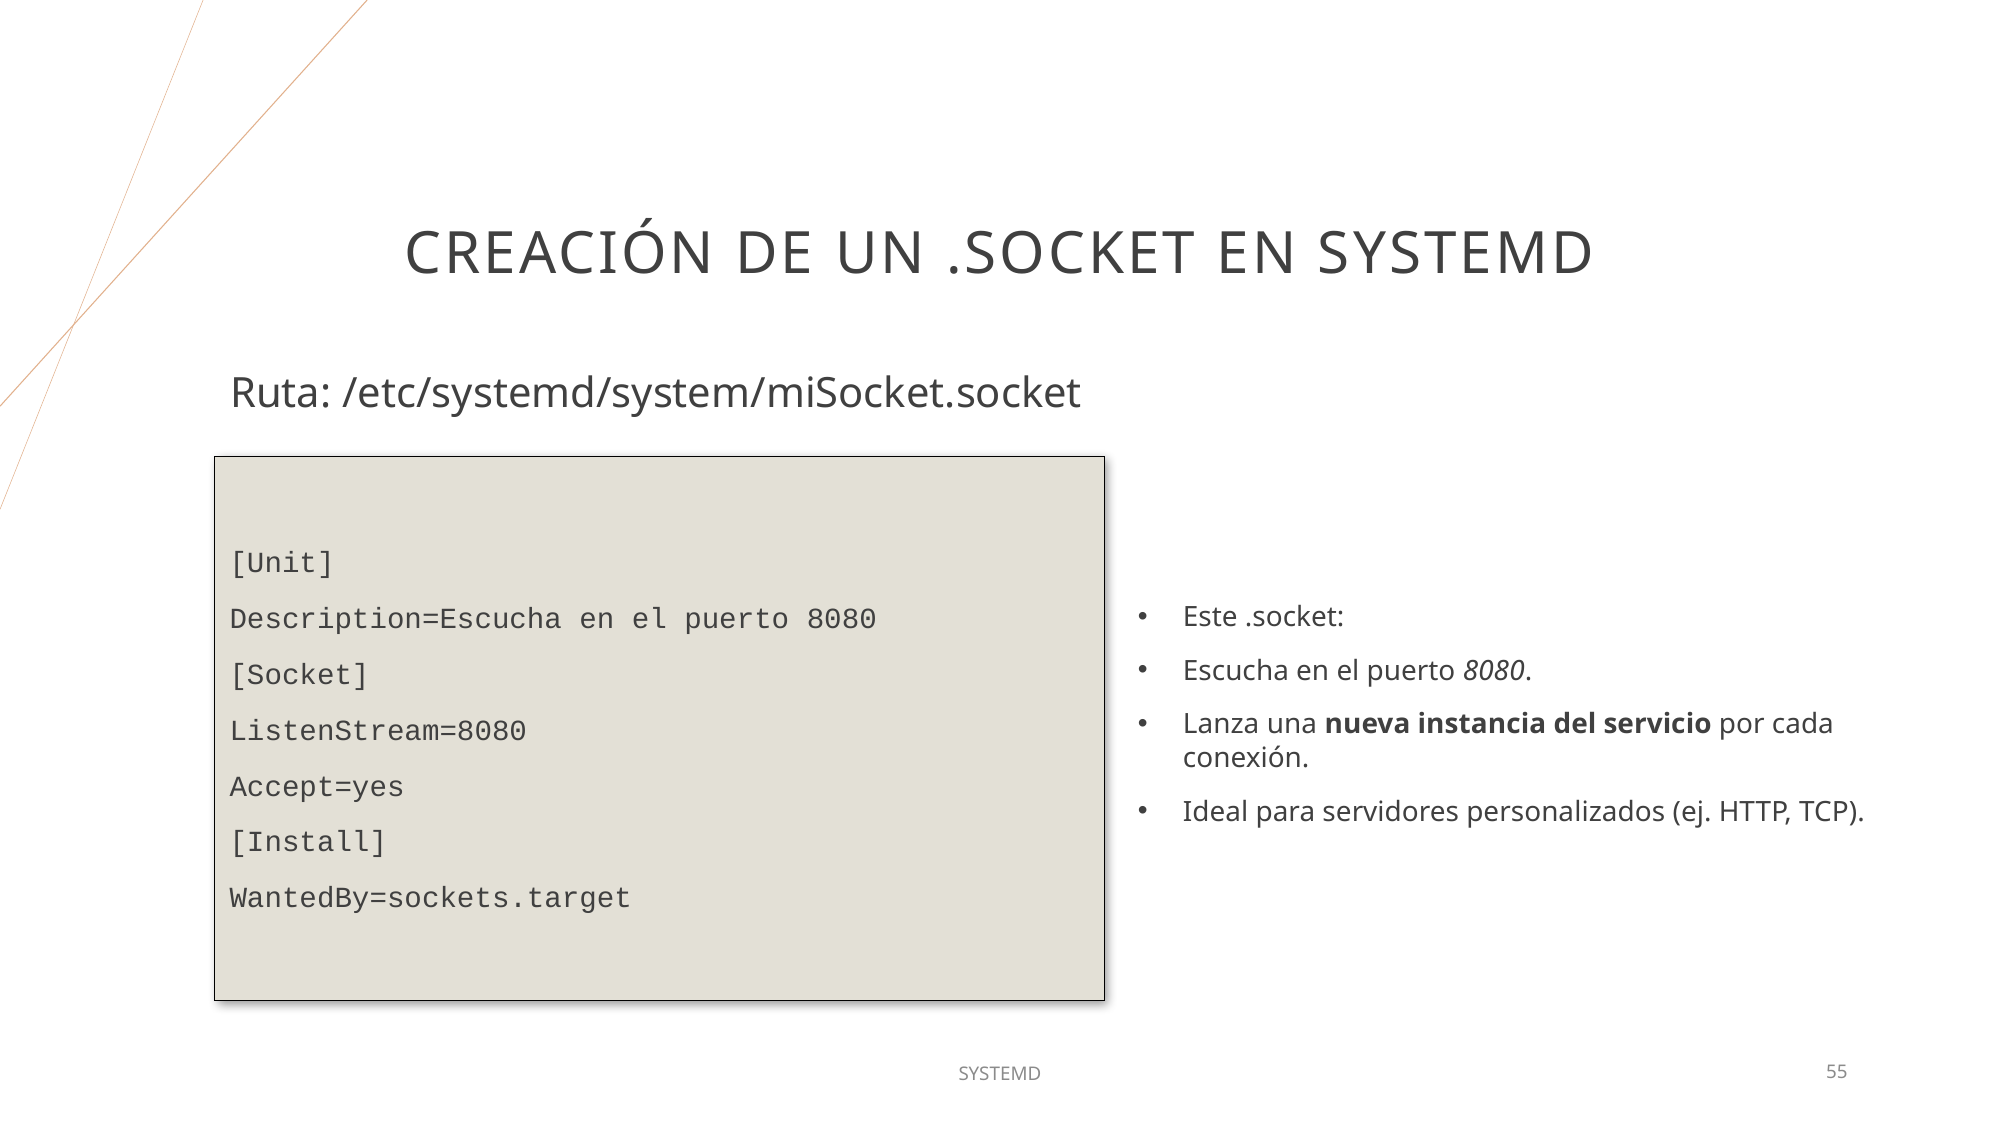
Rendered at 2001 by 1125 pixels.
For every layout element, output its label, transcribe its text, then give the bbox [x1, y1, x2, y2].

title Creación de un .socket en systemd [309, 146, 1691, 364]
text_box Este .socket: Escucha en el puerto 8080. Lanza una nueva instancia del servicio por cada conexión. Ideal para servidores personalizados (ej. HTTP, TCP). [1122, 591, 1910, 863]
text_box [Unit] Description=Escucha en el puerto 8080 [Socket] ListenStream=8080 Accept=yes [Install] WantedBy=sockets.target [214, 456, 1105, 1001]
text_box Ruta: /etc/systemd/system/miSocket.socket [215, 363, 1107, 456]
footer SYSTEMD [662, 1042, 1338, 1103]
slide_number 55 [1412, 1042, 1863, 1103]
